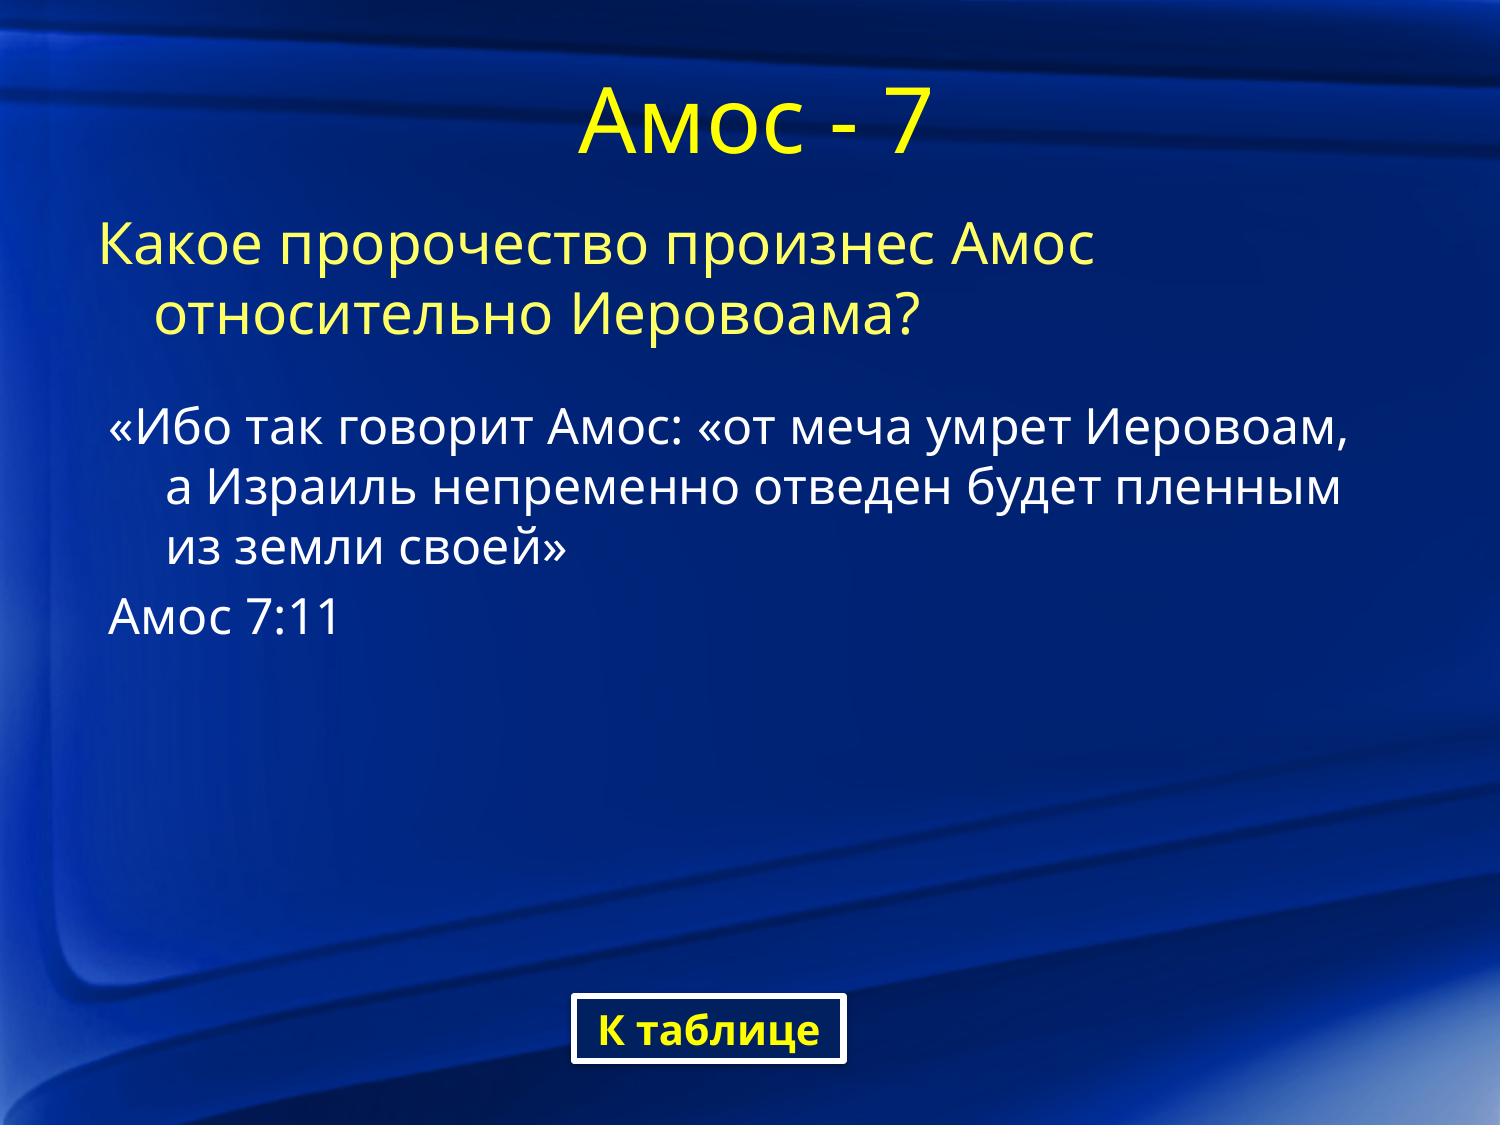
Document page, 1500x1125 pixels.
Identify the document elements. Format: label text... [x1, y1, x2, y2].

title Амос - 7 [82, 23, 1432, 211]
list «Ибо так говорит Амос: «от меча умрет Иеровоам, а Израиль непременно отведен будет пленным из земли своей» Амос 7:11 [93, 386, 1383, 868]
list Какое пророчество произнес Амос относительно Иеровоама? [82, 199, 1390, 387]
text_box К таблице [571, 993, 847, 1064]
picture [0, 0, 1500, 1125]
